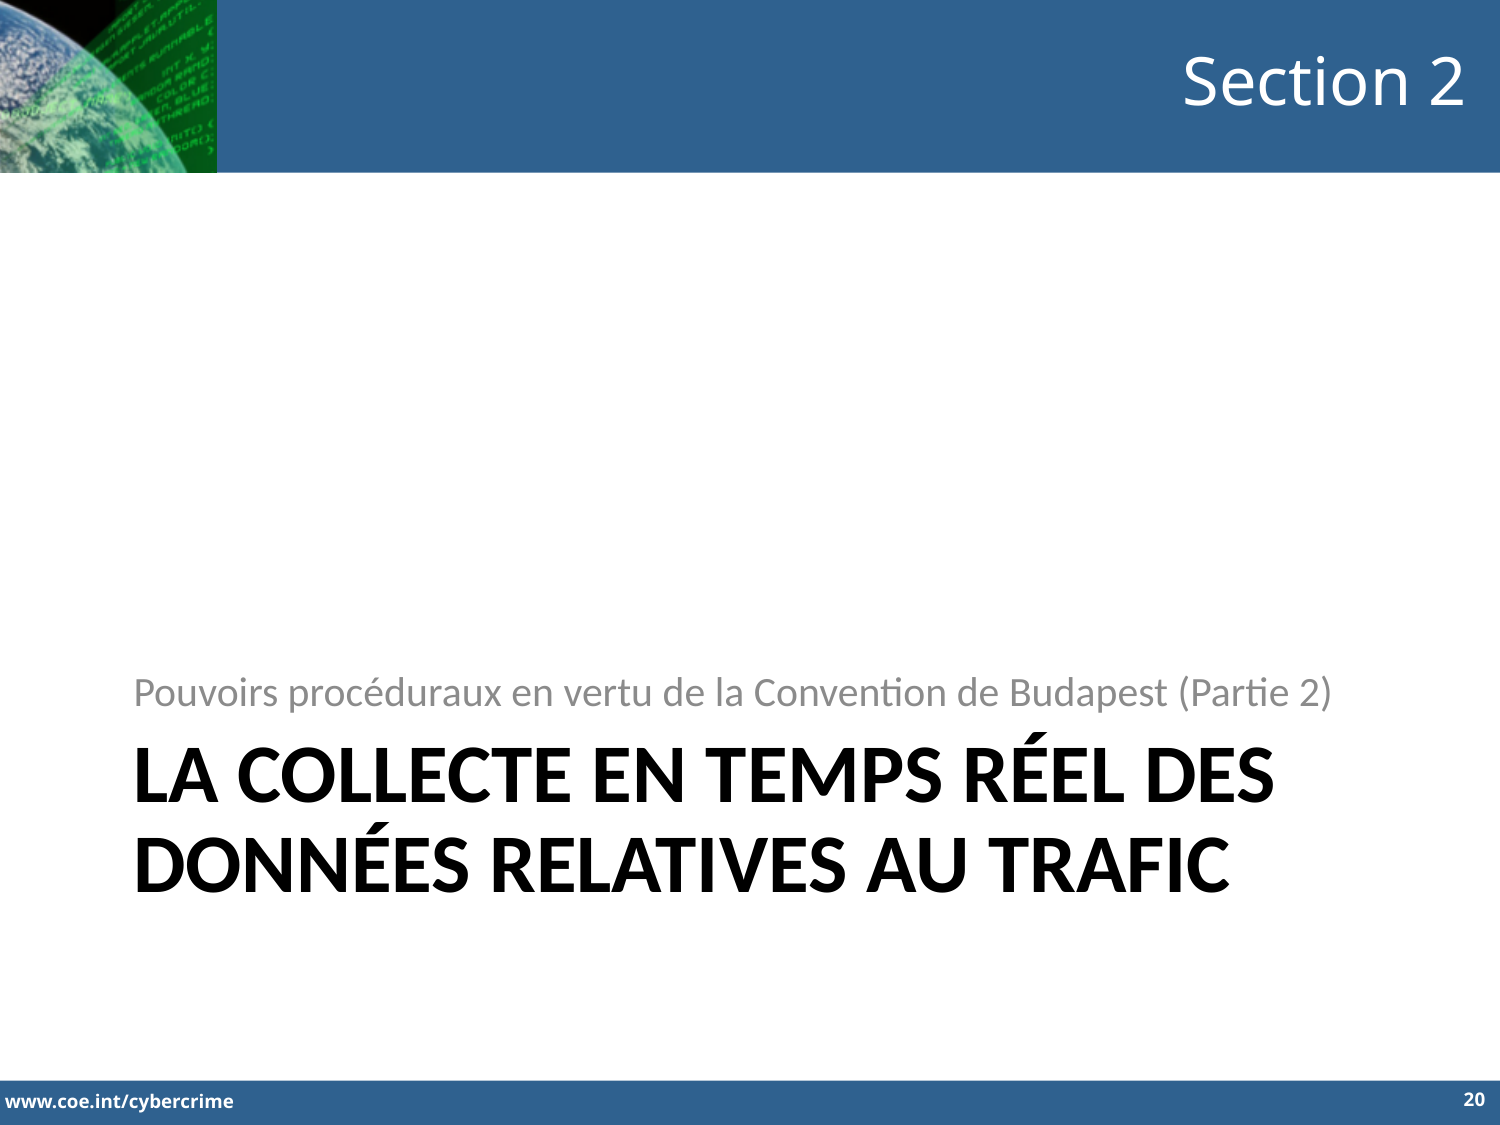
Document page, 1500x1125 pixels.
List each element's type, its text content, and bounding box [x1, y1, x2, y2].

title LA COLLECTE EN TEMPS RÉEL DES DONNÉES RELATIVES AU TRAFIC [118, 723, 1394, 947]
picture [0, 0, 217, 173]
list Pouvoirs procéduraux en vertu de la Convention de Budapest (Partie 2) [118, 476, 1394, 723]
text_box Section 2 [230, 31, 1483, 126]
